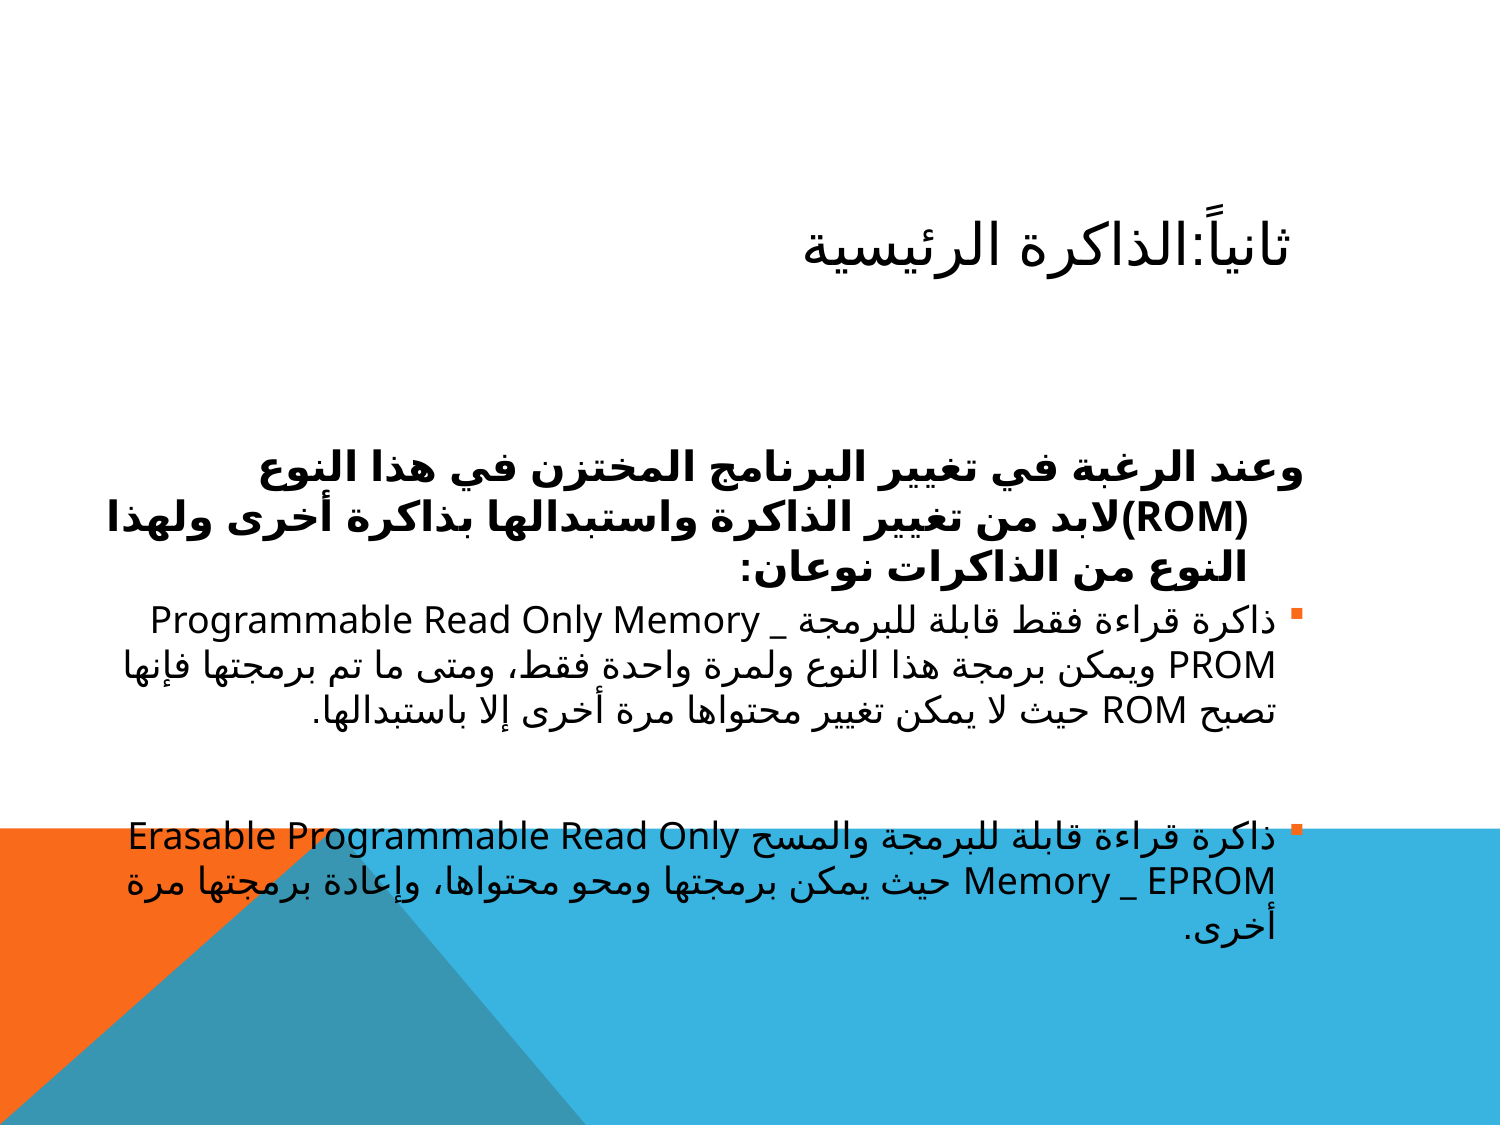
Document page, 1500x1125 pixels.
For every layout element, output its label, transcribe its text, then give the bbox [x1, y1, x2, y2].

list وعند الرغبة في تغيير البرنامج المختزن في هذا النوع (ROM)لابد من تغيير الذاكرة واستبدالها بذاكرة أخرى ولهذا النوع من الذاكرات نوعان: ذاكرة قراءة فقط قابلة للبرمجة Programmable Read Only Memory _ PROM ويمكن برمجة هذا النوع ولمرة واحدة فقط، ومتى ما تم برمجتها فإنها تصبح ROM حيث لا يمكن تغيير محتواها مرة أخرى إلا باستبدالها. ذاكرة قراءة قابلة للبرمجة والمسح Erasable Programmable Read Only Memory _ EPROM حيث يمكن برمجتها ومحو محتواها، وإعادة برمجتها مرة أخرى. [88, 432, 1321, 1035]
title ثانياً:الذاكرة الرئيسية [76, 149, 1307, 336]
